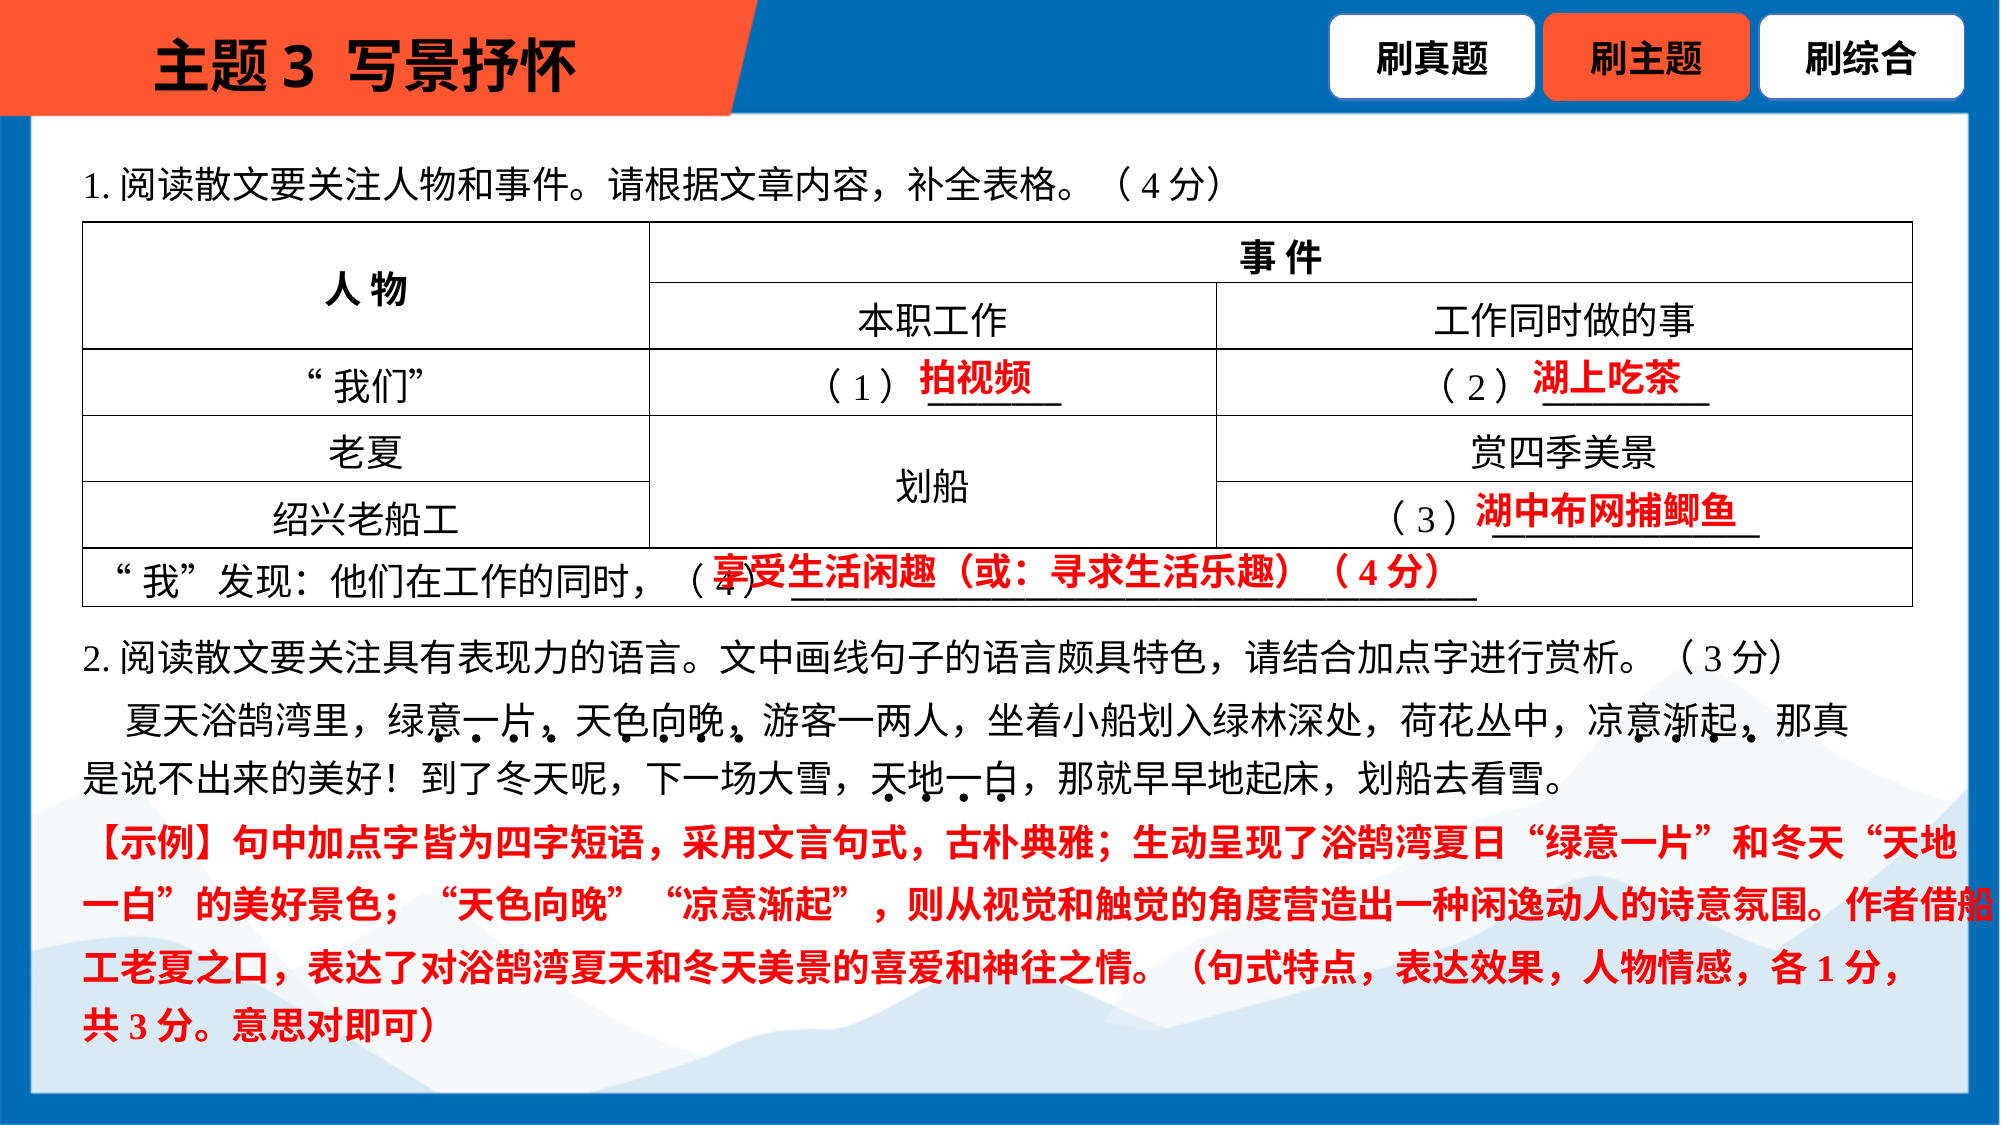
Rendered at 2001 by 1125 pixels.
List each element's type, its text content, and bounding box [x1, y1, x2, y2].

text_box [434, 734, 443, 743]
table_cell 绍兴老船工 [83, 482, 649, 547]
text_box [622, 734, 631, 743]
text_box [659, 734, 668, 743]
text_box 拍视频 [905, 341, 1046, 395]
text_box [509, 734, 518, 743]
text_box [959, 793, 968, 802]
table_cell 划船 [650, 416, 1216, 547]
text_box [734, 734, 743, 743]
text_box [997, 793, 1006, 802]
text_box [697, 734, 706, 743]
table_cell 老夏 [83, 416, 649, 481]
text_box [472, 734, 481, 743]
table_cell （3）________________ [1217, 482, 1912, 547]
text_box [884, 793, 893, 802]
text_box 1.阅读散文要关注人物和事件。请根据文章内容，补全表格。（4分） [82, 147, 1917, 201]
table_cell （2）__________ [1217, 350, 1912, 415]
table_cell 赏四季美景 [1217, 416, 1912, 481]
table_cell “我”发现：他们在工作的同时，（4）_________________________________________ [83, 549, 1912, 606]
text_box [1634, 734, 1643, 743]
text_box 【示例】句中加点字皆为四字短语，采用文言句式，古朴典雅；生动呈现了浴鹄湾夏日“绿意一片”和冬天“天地 一白”的美好景色；“天色向晚”“凉意渐起”，则从视觉和触觉的角度营造出一种闲逸动人的诗意氛围。作者借船 工老夏之口，表达了对浴鹄湾夏天和冬天美景的喜爱和神往之情。（句式特点，表达效果，人物情感，各1分， 共3分。意思对即可） [82, 801, 1917, 1043]
picture [0, 0, 2000, 1125]
table_header 事 件 [650, 223, 1912, 282]
text_box 享受生活闲趣（或：寻求生活乐趣）（4分） [707, 534, 1467, 588]
text_box [547, 734, 556, 743]
text_box [1747, 734, 1756, 743]
text_box [1709, 734, 1718, 743]
table_header 人 物 [83, 223, 649, 348]
table_cell 本职工作 [650, 283, 1216, 348]
table_cell （1）________ [650, 350, 1216, 415]
text_box 湖上吃茶 [1518, 341, 1696, 395]
text_box 湖中布网捕鲫鱼 [1462, 473, 1752, 528]
table_cell 工作同时做的事 [1217, 283, 1912, 348]
text_box [922, 793, 931, 802]
table_cell “我们” [83, 350, 649, 415]
text_box [1672, 734, 1681, 743]
text_box 2.阅读散文要关注具有表现力的语言。文中画线句子的语言颇具特色，请结合加点字进行赏析。（3分） 夏天浴鹄湾里，绿意一片，天色向晚，游客一两人，坐着小船划入绿林深处，荷花丛中，凉意渐起，那真 是说不出来的美好！到了冬天呢，下一场大雪，天地一白，那就早早地起床，划船去看雪。 [82, 616, 1917, 795]
